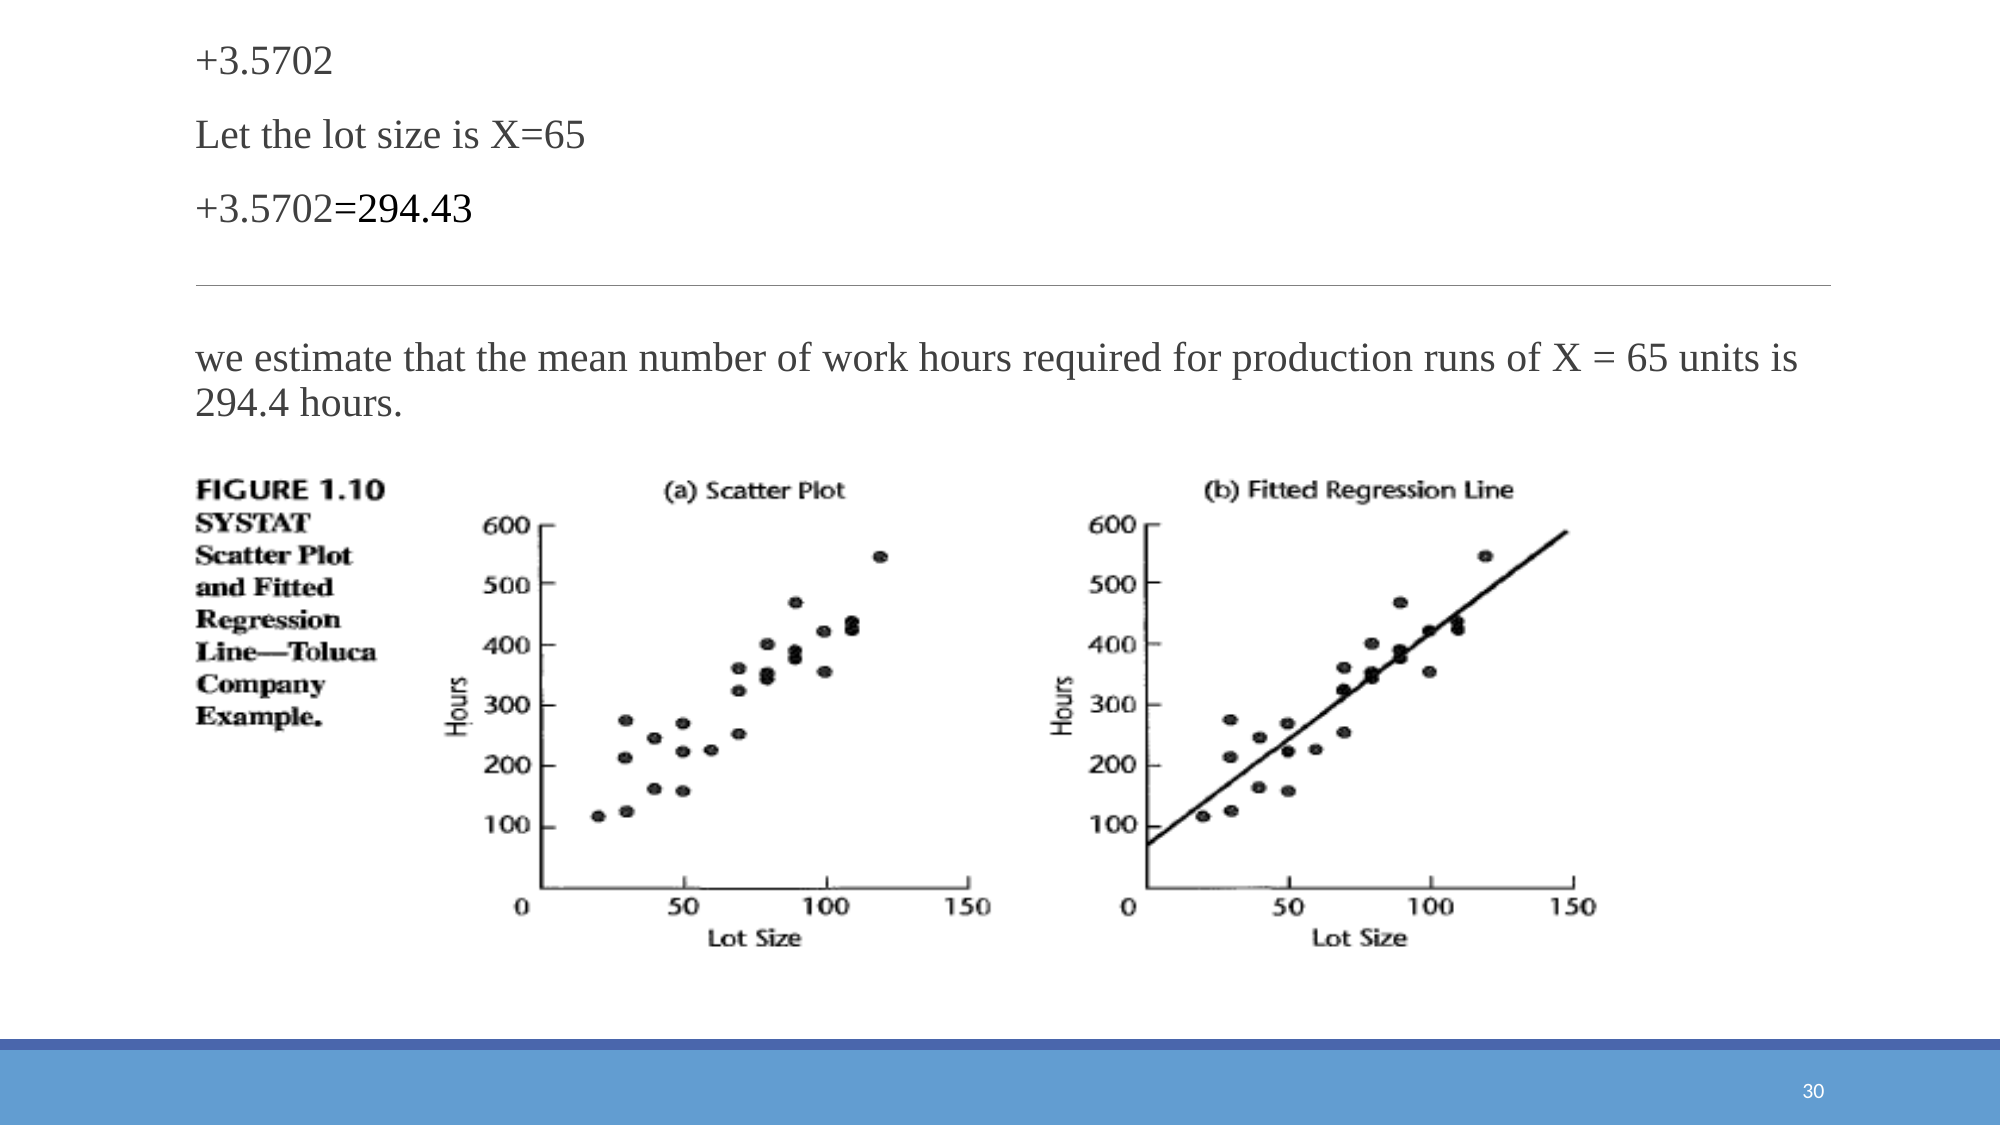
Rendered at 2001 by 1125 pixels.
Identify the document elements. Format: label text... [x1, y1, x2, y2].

picture [179, 466, 1681, 964]
slide_number 30 [1624, 1059, 1840, 1120]
